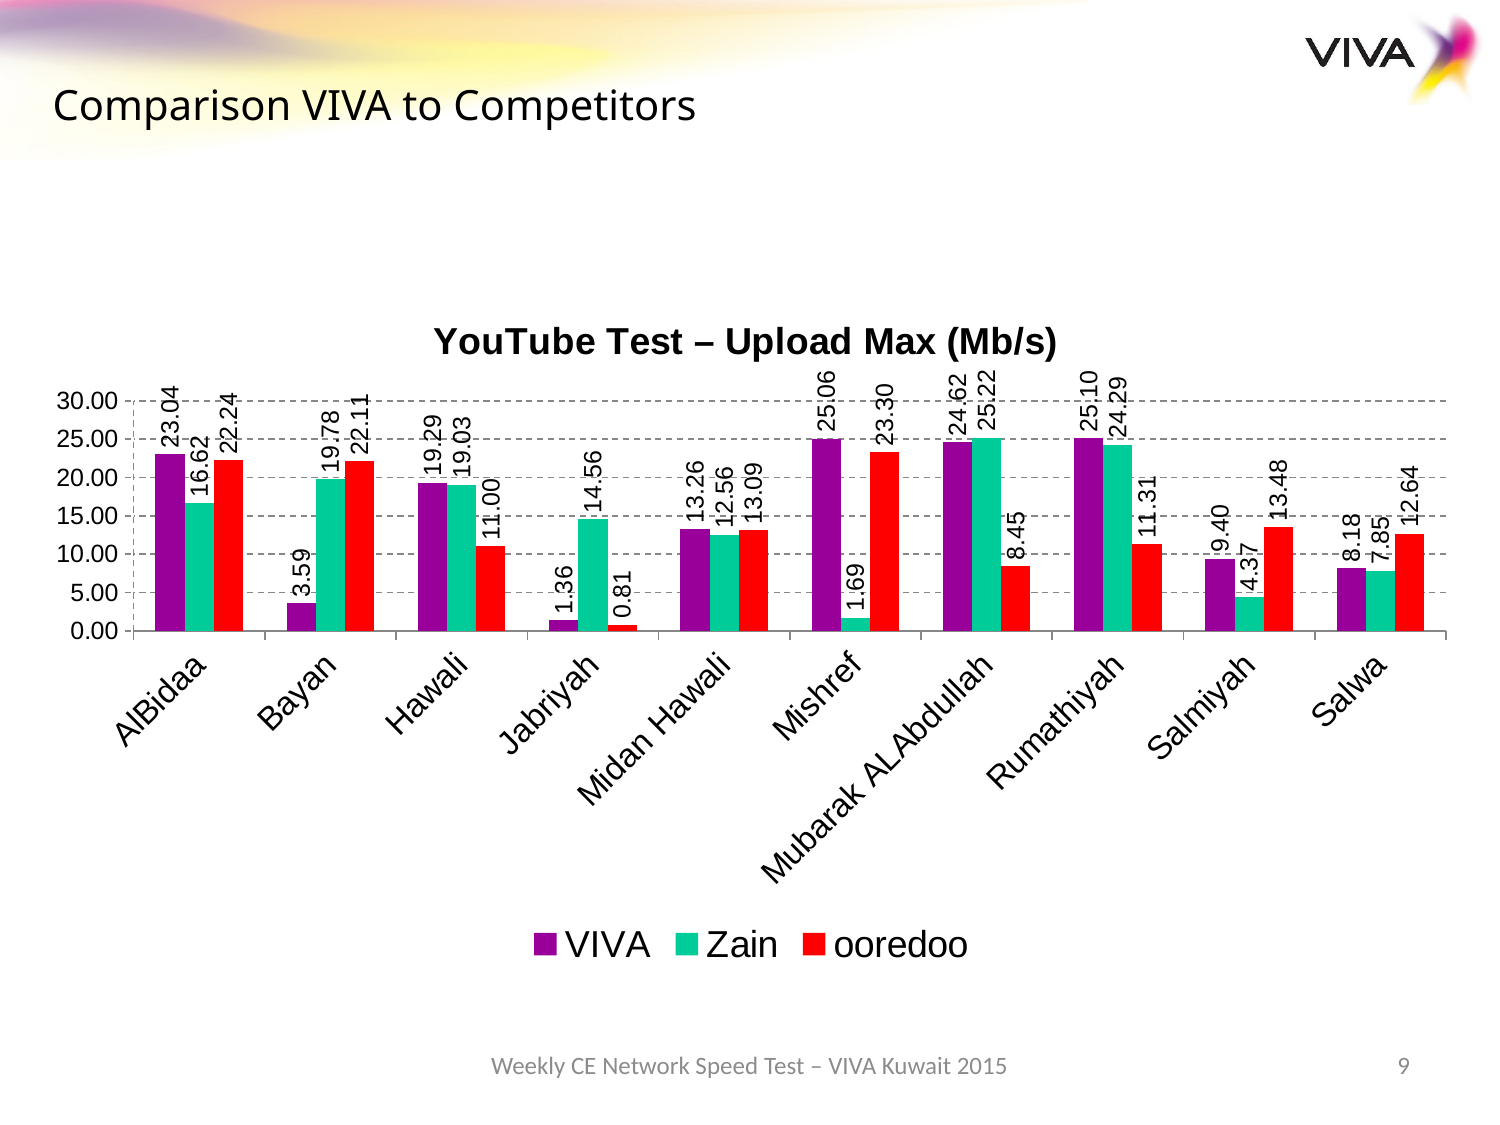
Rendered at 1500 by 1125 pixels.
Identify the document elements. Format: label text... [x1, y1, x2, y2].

text_box Comparison VIVA to Competitors [37, 24, 1278, 184]
picture [1300, 12, 1485, 105]
chart [27, 287, 1476, 974]
text_box 9 [1074, 1042, 1425, 1103]
text_box Weekly CE Network Speed Test – VIVA Kuwait 2015 [205, 1042, 1074, 1103]
picture [0, 0, 1089, 160]
